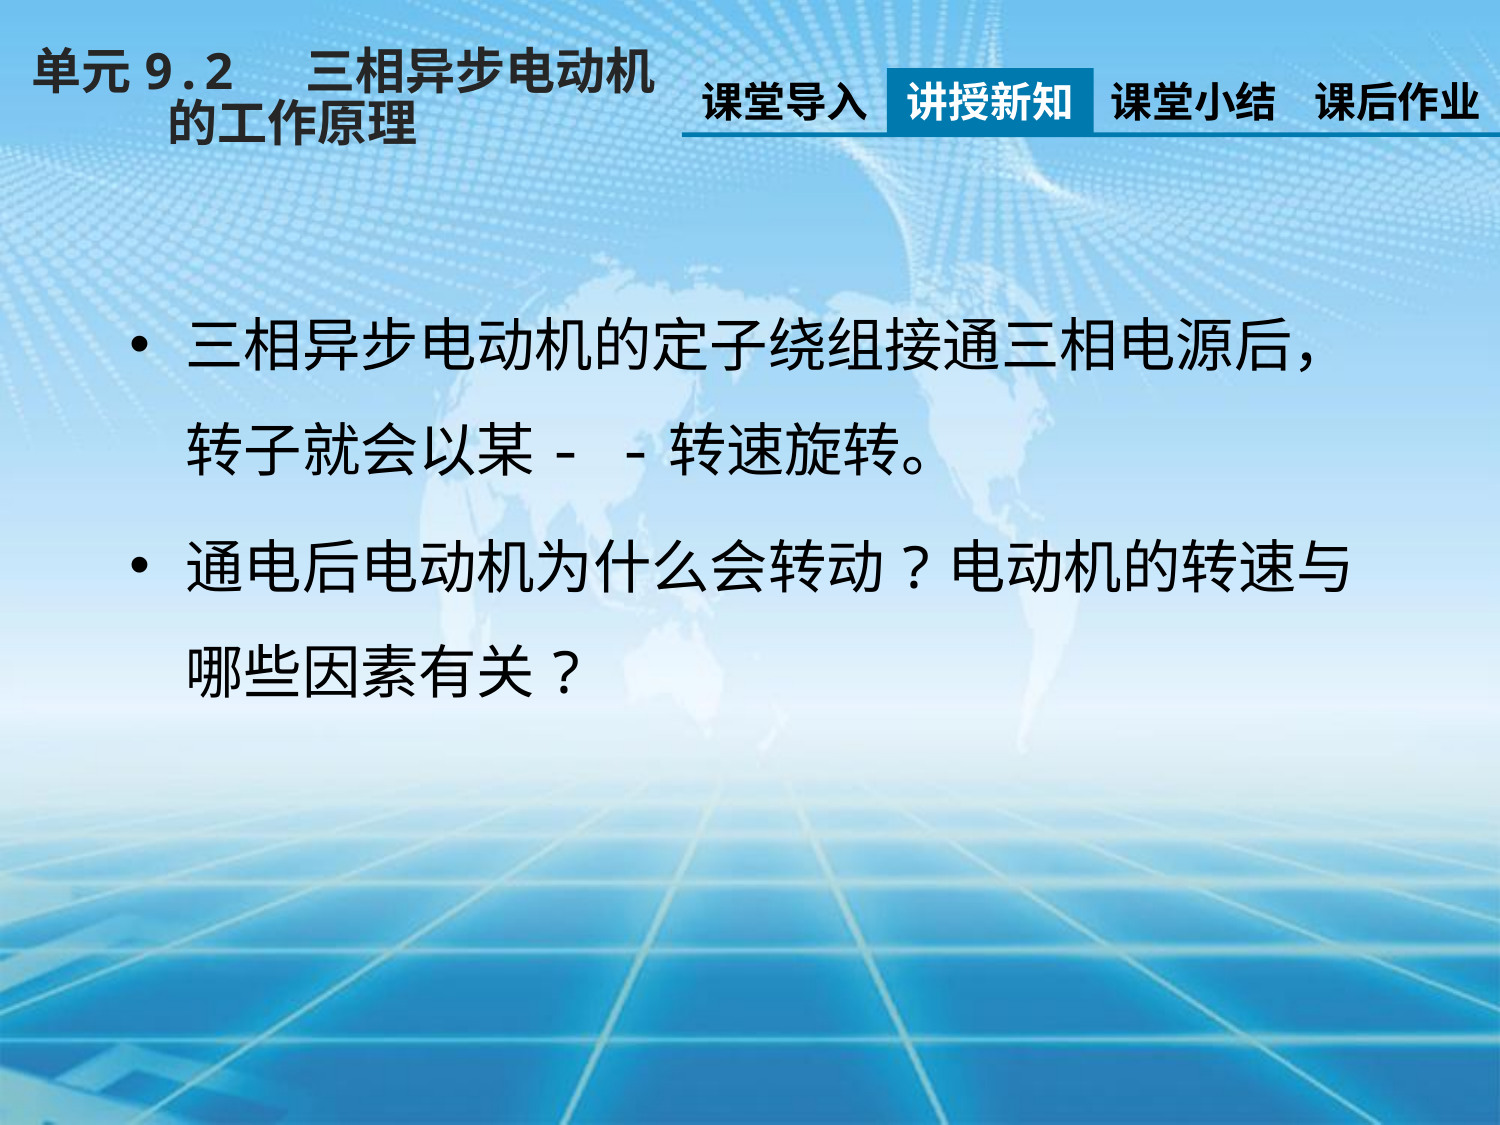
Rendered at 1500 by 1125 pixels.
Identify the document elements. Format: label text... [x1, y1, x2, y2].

picture [0, 0, 1500, 1125]
text_box 三相异步电动机的定子绕组接通三相电源后，转子就会以某- -转速旋转。 通电后电动机为什么会转动?电动机的转速与哪些因素有关? [114, 265, 1400, 817]
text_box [16, 39, 1500, 160]
